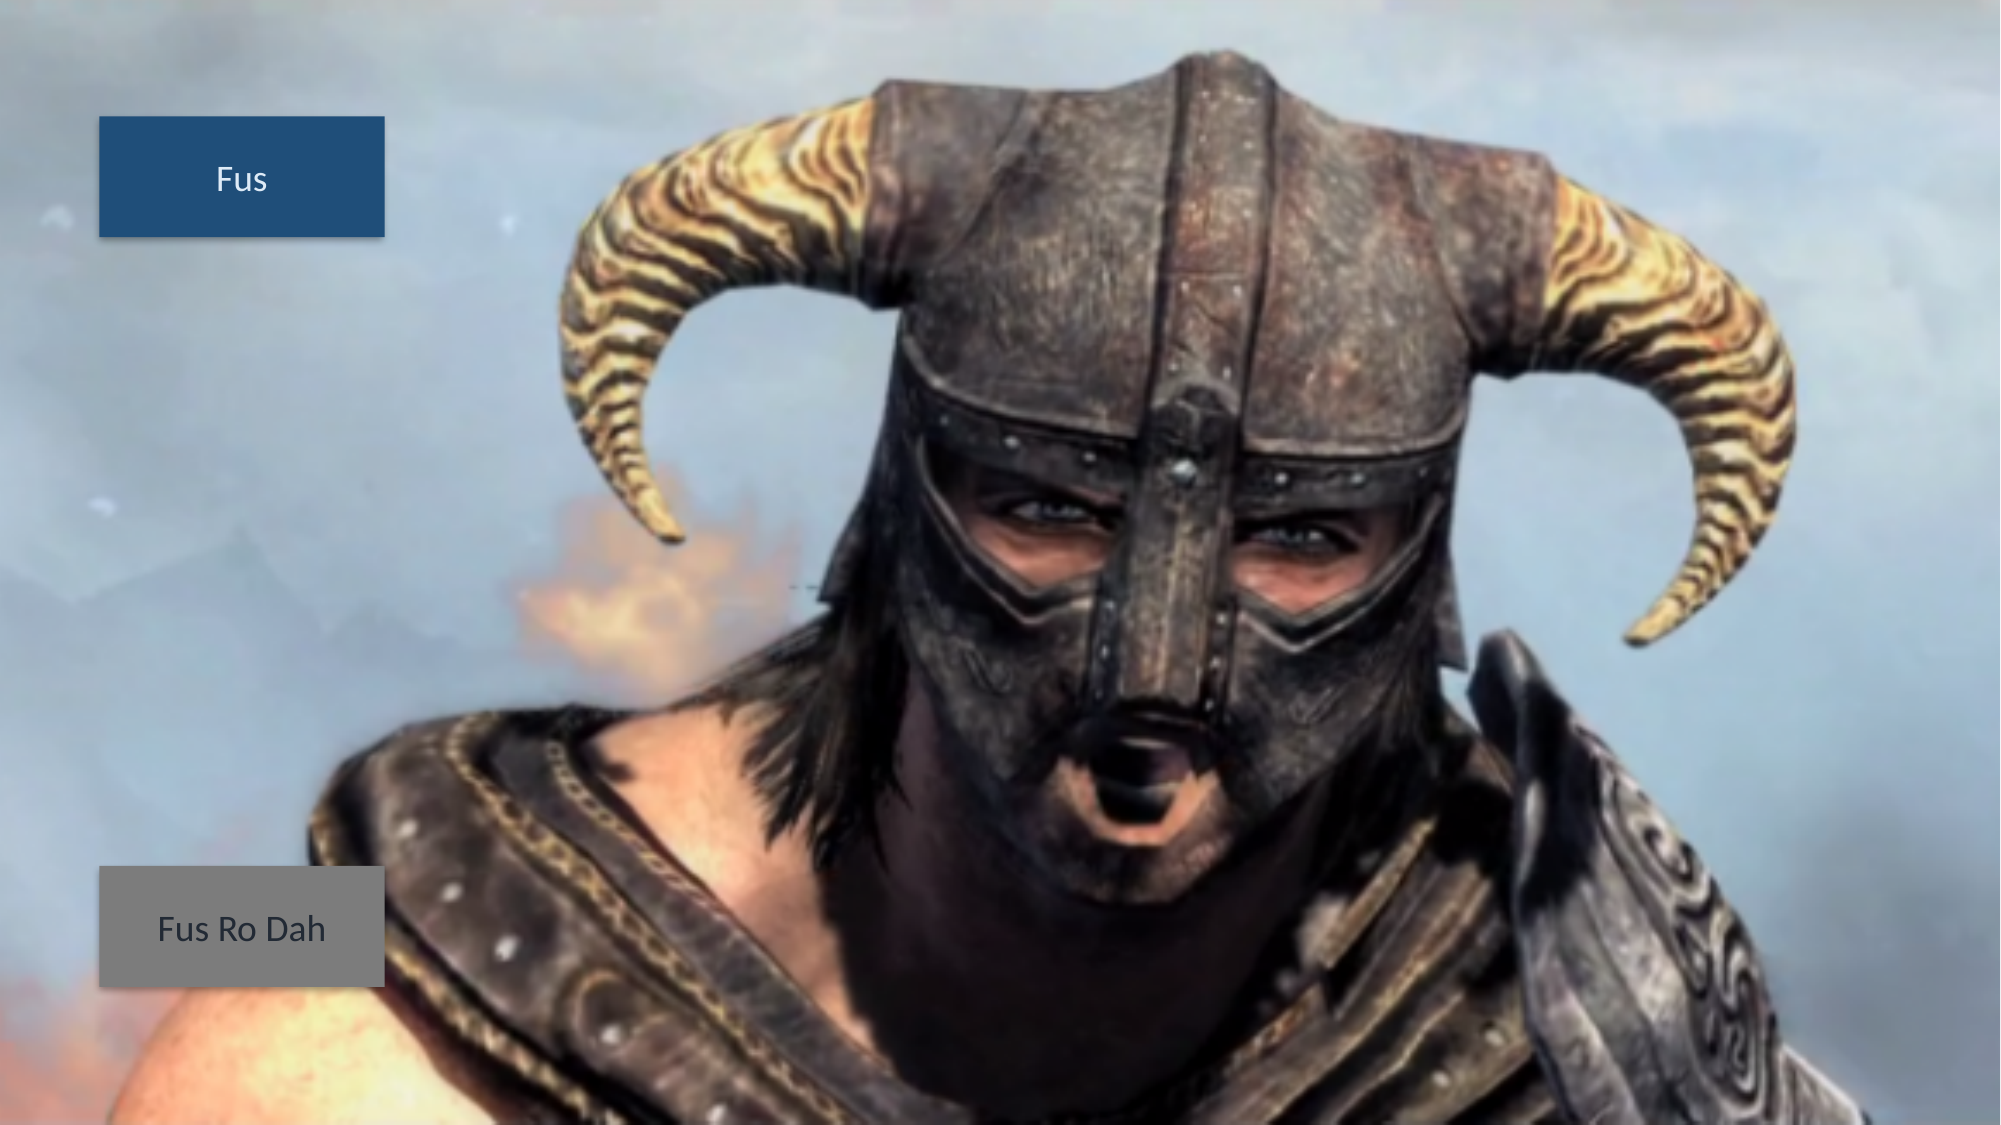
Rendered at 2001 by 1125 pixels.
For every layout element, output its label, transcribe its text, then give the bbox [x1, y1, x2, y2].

picture [0, 0, 2001, 1125]
text_box Fus Ro Dah [98, 865, 386, 988]
text_box Fus [98, 115, 386, 238]
